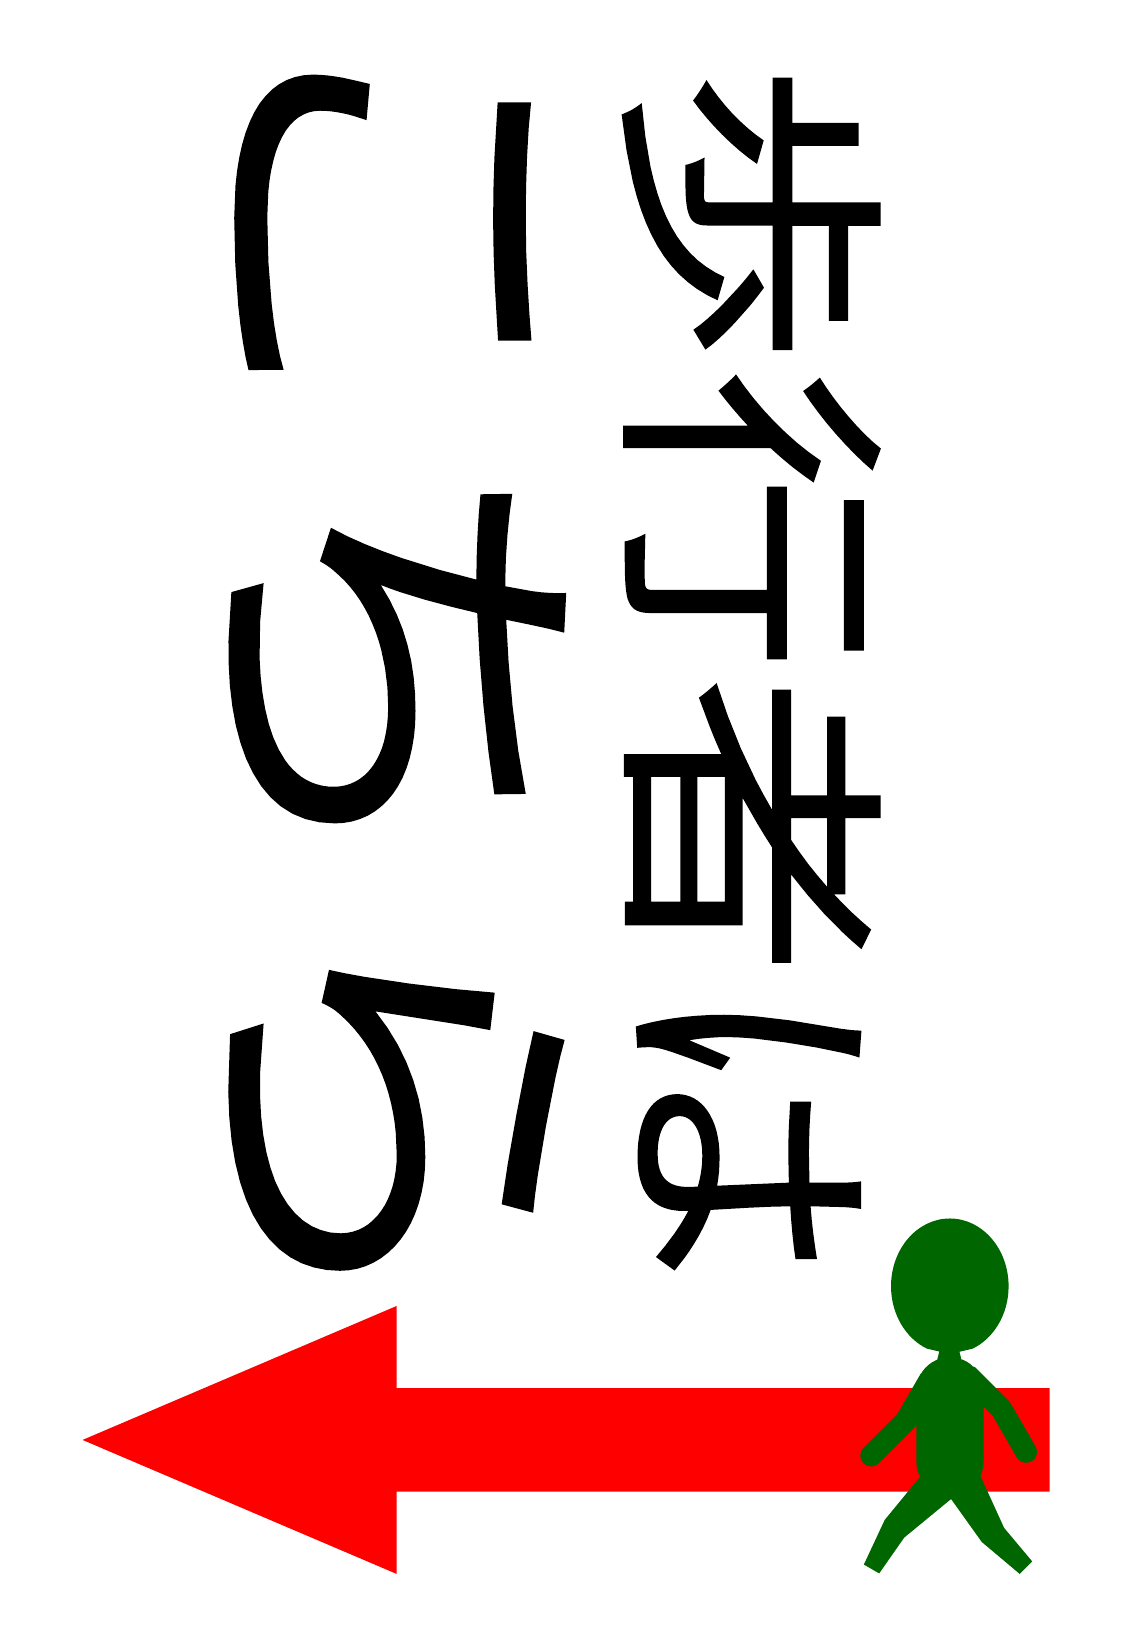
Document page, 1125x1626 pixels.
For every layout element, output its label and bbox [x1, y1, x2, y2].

text_box [860, 1218, 1037, 1574]
text_box [981, 1386, 1052, 1494]
text_box [80, 1304, 919, 1576]
